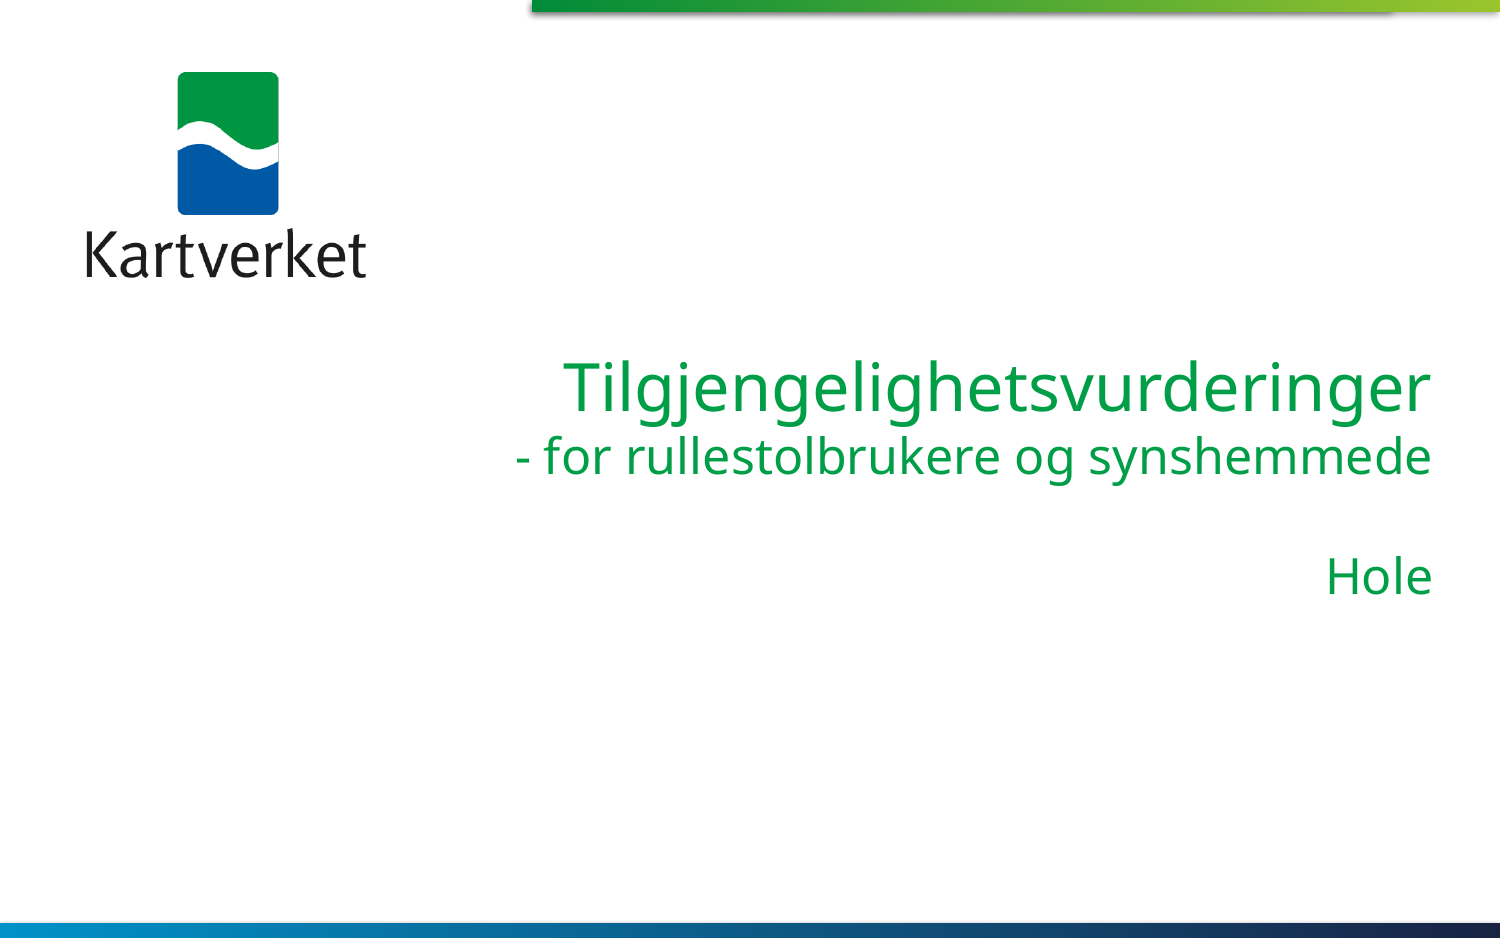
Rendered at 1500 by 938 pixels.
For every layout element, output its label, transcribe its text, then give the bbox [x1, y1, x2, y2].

text_box Tilgjengelighetsvurderinger - for rullestolbrukere og synshemmede Hole [66, 337, 1449, 613]
